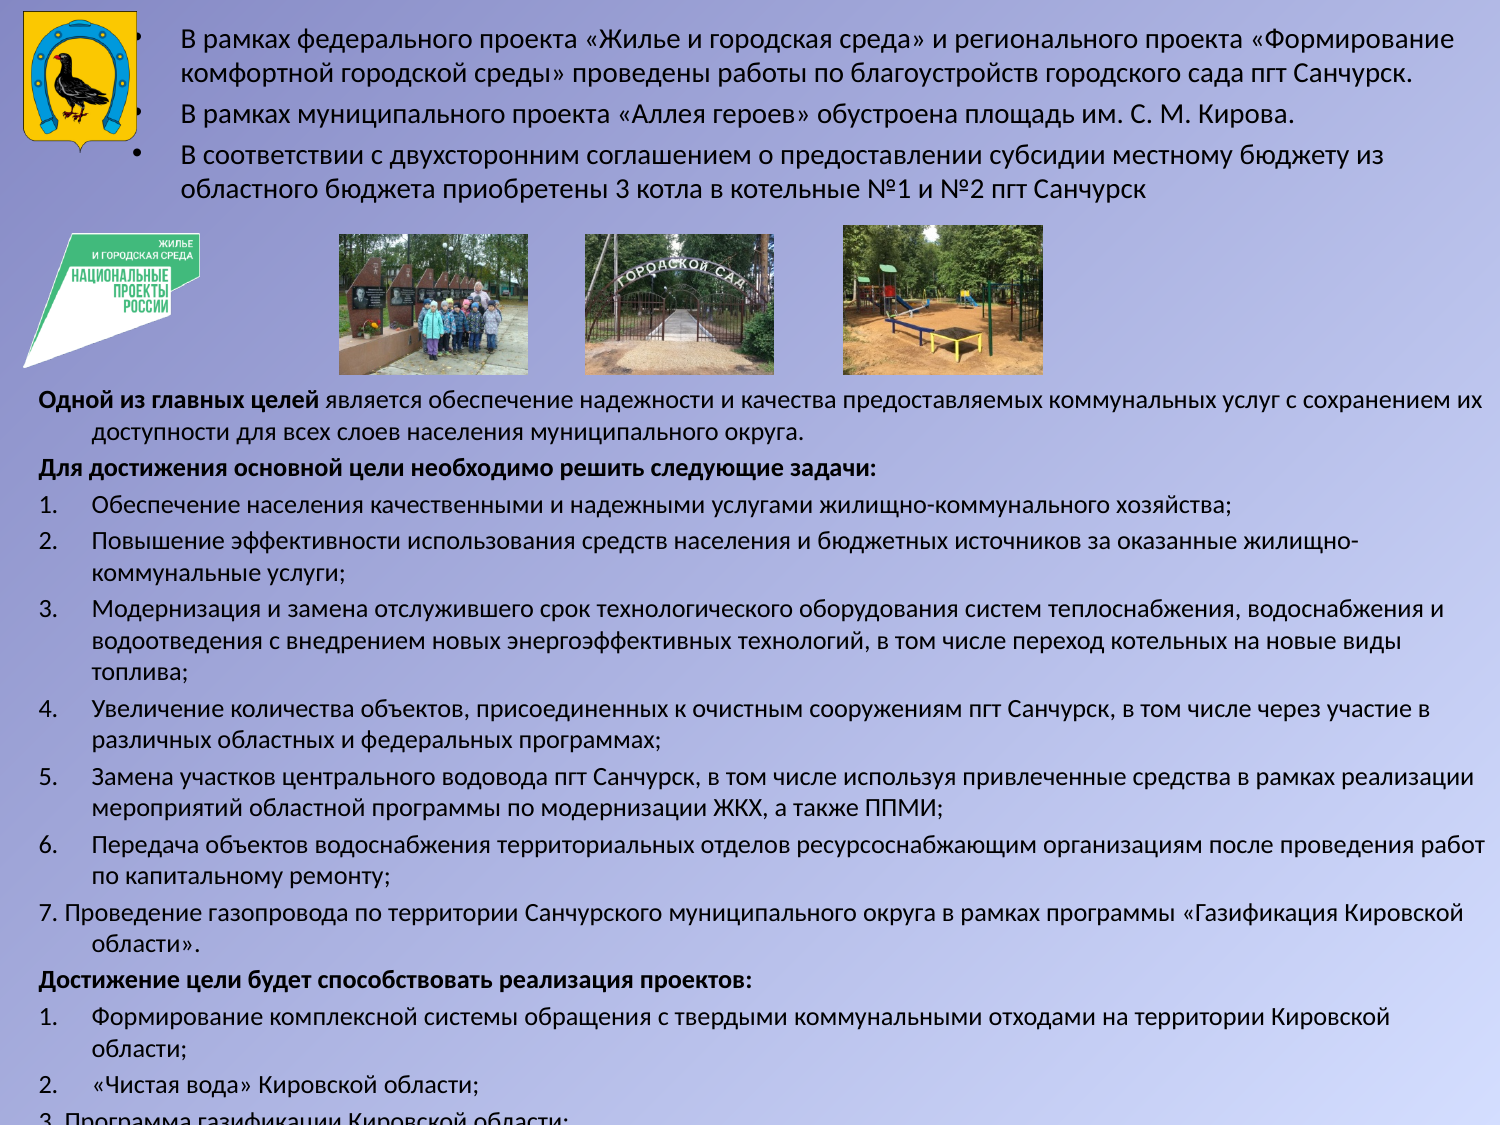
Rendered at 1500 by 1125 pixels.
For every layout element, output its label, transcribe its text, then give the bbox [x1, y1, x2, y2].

list Одной из главных целей является обеспечение надежности и качества предоставляемых коммунальных услуг с сохранением их доступности для всех слоев населения муниципального округа. Для достижения основной цели необходимо решить следующие задачи: 1. Обеспечение населения качественными и надежными услугами жилищно-коммунального хозяйства; 2. Повышение эффективности использования средств населения и бюджетных источников за оказанные жилищно-коммунальные услуги; 3. Модернизация и замена отслужившего срок технологического оборудования систем теплоснабжения, водоснабжения и водоотведения с внедрением новых энергоэффективных технологий, в том числе переход котельных на новые виды топлива; 4. Увеличение количества объектов, присоединенных к очистным сооружениям пгт Санчурск, в том числе через участие в различных областных и федеральных программах; 5. Замена участков центрального водовода пгт Санчурск, в том числе используя привлеченные средства в рамках реализации мероприятий областной программы по модернизации ЖКХ, а также ППМИ; 6. Передача объектов водоснабжения территориальных отделов ресурсоснабжающим организациям после проведения работ по капитальному ремонту; 7. Проведение газопровода по территории Санчурского муниципального округа в рамках программы «Газификация Кировской области». Достижение цели будет способствовать реализация проектов: 1. Формирование комплексной системы обращения с твердыми коммунальными отходами на территории Кировской области; 2. «Чистая вода» Кировской области; 3. Программа газификации Кировской области; 4. Муниципальная программа «Комплексная программа модернизации и реформирования ЖКХ» на 2021-2025 годы. [23, 375, 1500, 1125]
picture [339, 234, 528, 376]
picture [23, 233, 200, 368]
list В рамках федерального проекта «Жилье и городская среда» и регионального проекта «Формирование комфортной городской среды» проведены работы по благоустройств городского сада пгт Санчурск. В рамках муниципального проекта «Аллея героев» обустроена площадь им. С. М. Кирова. В соответствии с двухсторонним соглашением о предоставлении субсидии местному бюджету из областного бюджета приобретены 3 котла в котельные №1 и №2 пгт Санчурск [117, 11, 1500, 247]
picture [23, 11, 137, 153]
picture [585, 234, 774, 375]
picture [843, 225, 1044, 376]
